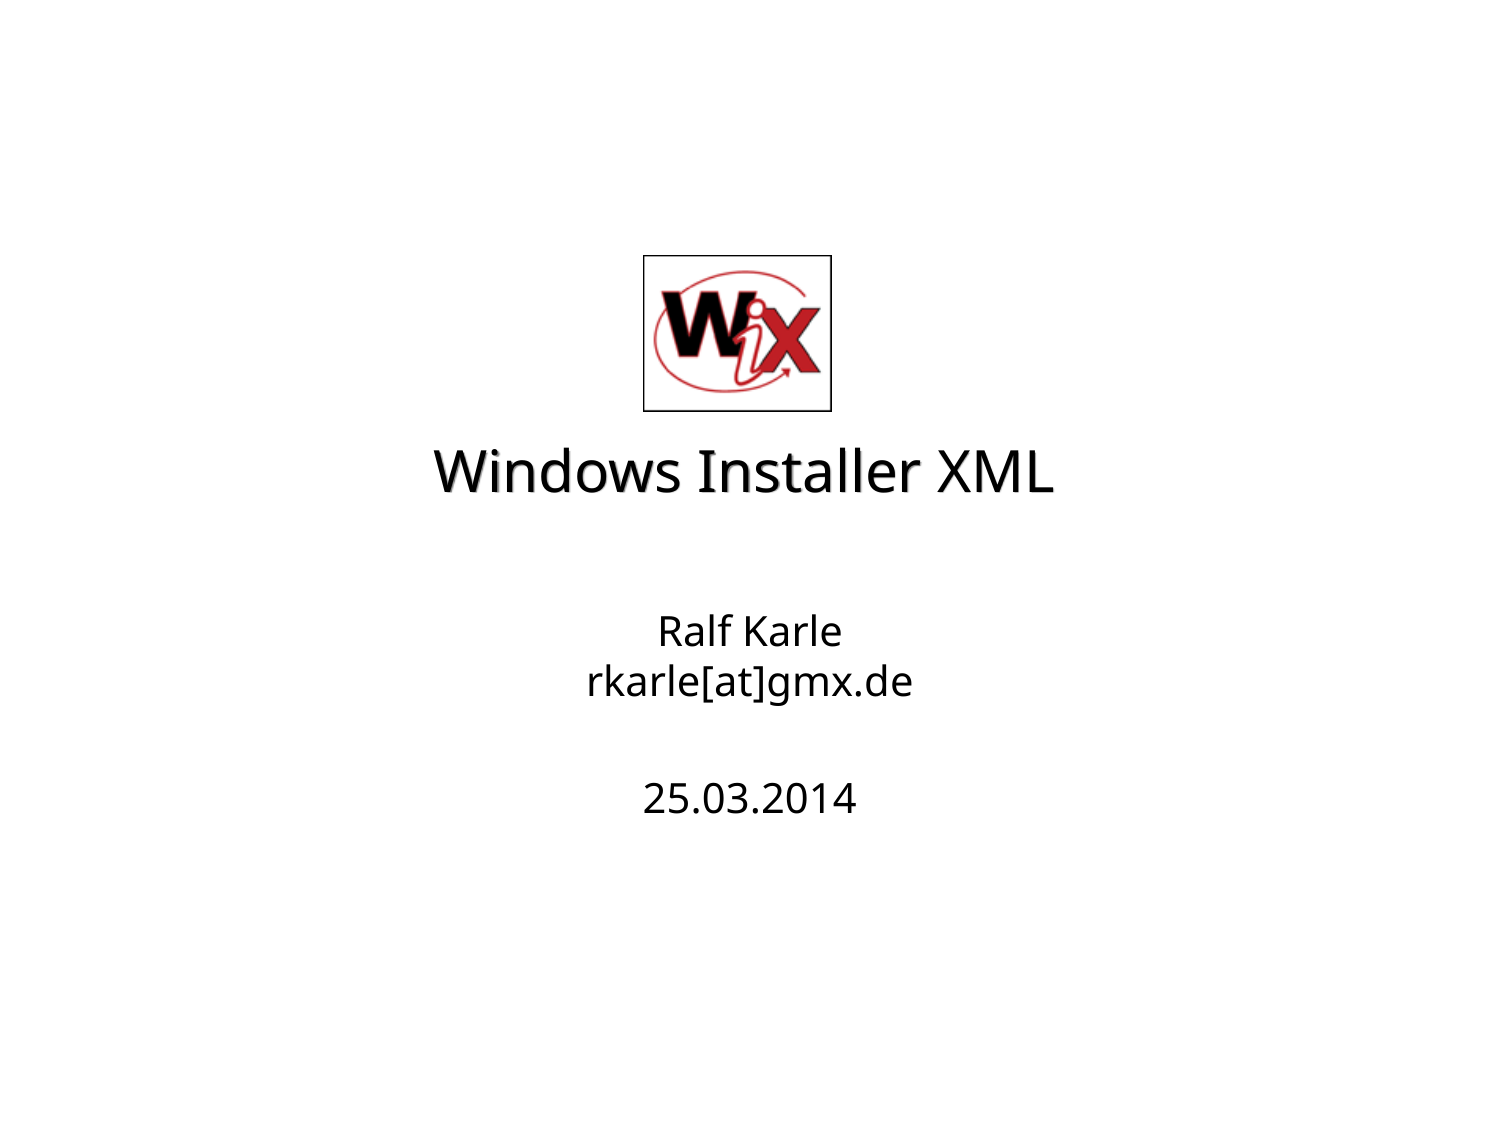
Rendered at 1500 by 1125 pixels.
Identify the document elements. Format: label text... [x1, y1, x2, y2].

picture [643, 255, 832, 412]
subtitle Ralf Karle rkarle[at]gmx.de 25.03.2014 [224, 597, 1276, 844]
title Windows Installer XML [29, 351, 1460, 587]
